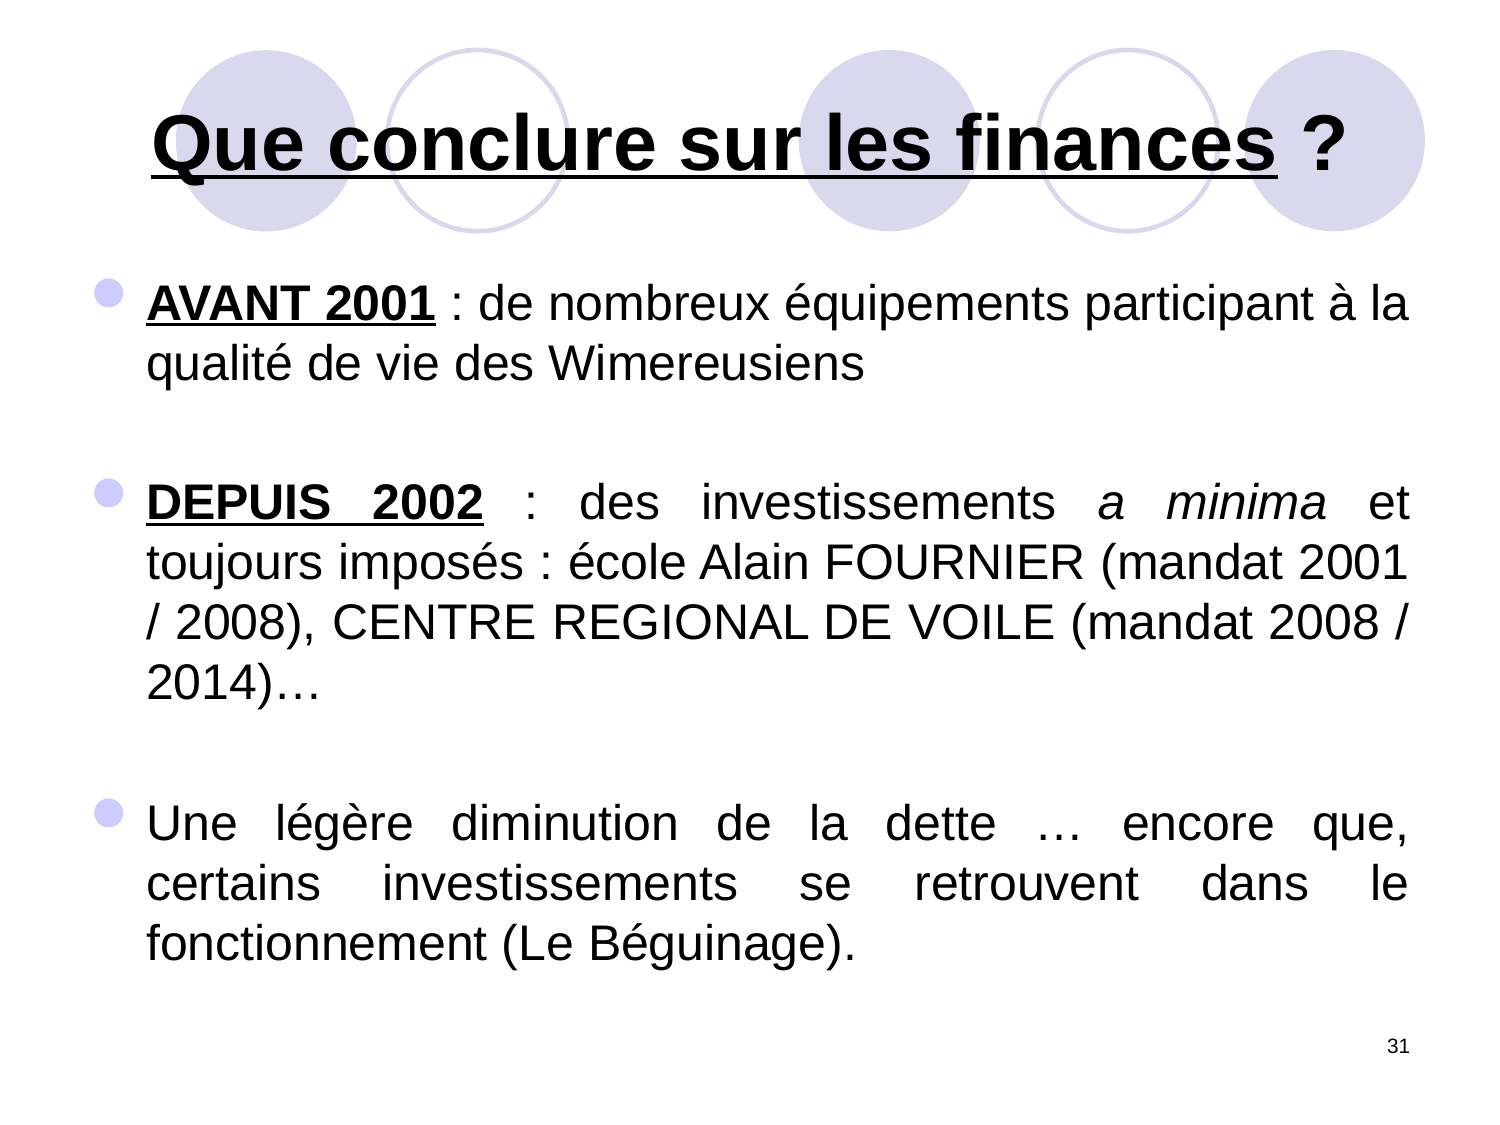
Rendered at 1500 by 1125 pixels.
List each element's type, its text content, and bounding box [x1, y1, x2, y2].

title Que conclure sur les finances ? [74, 44, 1426, 233]
list AVANT 2001 : de nombreux équipements participant à la qualité de vie des Wimereusiens DEPUIS 2002 : des investissements a minima et toujours imposés : école Alain FOURNIER (mandat 2001 / 2008), CENTRE REGIONAL DE VOILE (mandat 2008 / 2014)… Une légère diminution de la dette … encore que, certains investissements se retrouvent dans le fonctionnement (Le Béguinage). [74, 262, 1426, 1006]
slide_number 31 [1074, 1024, 1426, 1101]
